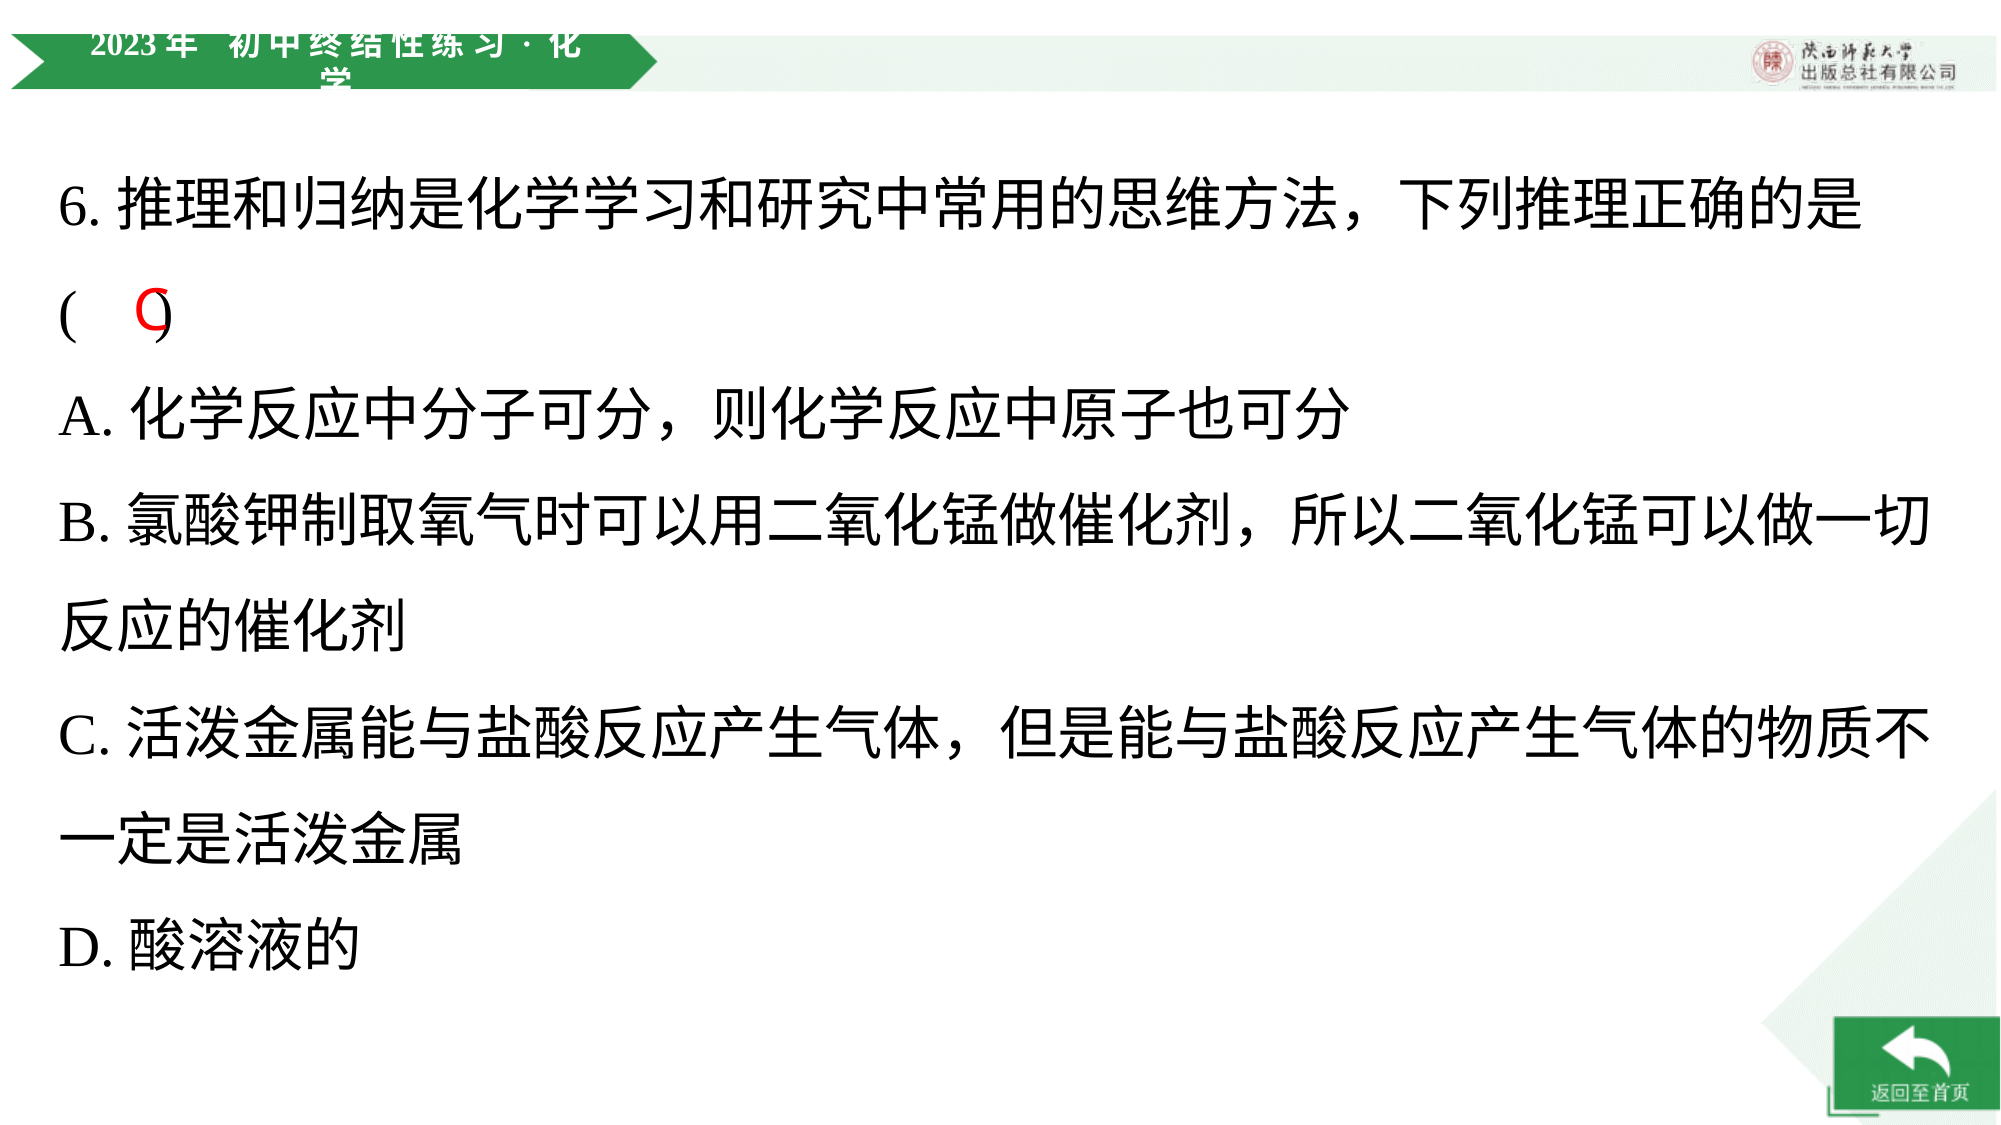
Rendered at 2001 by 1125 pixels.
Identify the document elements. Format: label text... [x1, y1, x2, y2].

text_box 6.推理和归纳是化学学习和研究中常用的思维方法，下列推理正确的是 ( ) [58, 130, 1941, 329]
picture [0, 0, 2001, 1125]
text_box C [125, 235, 178, 330]
